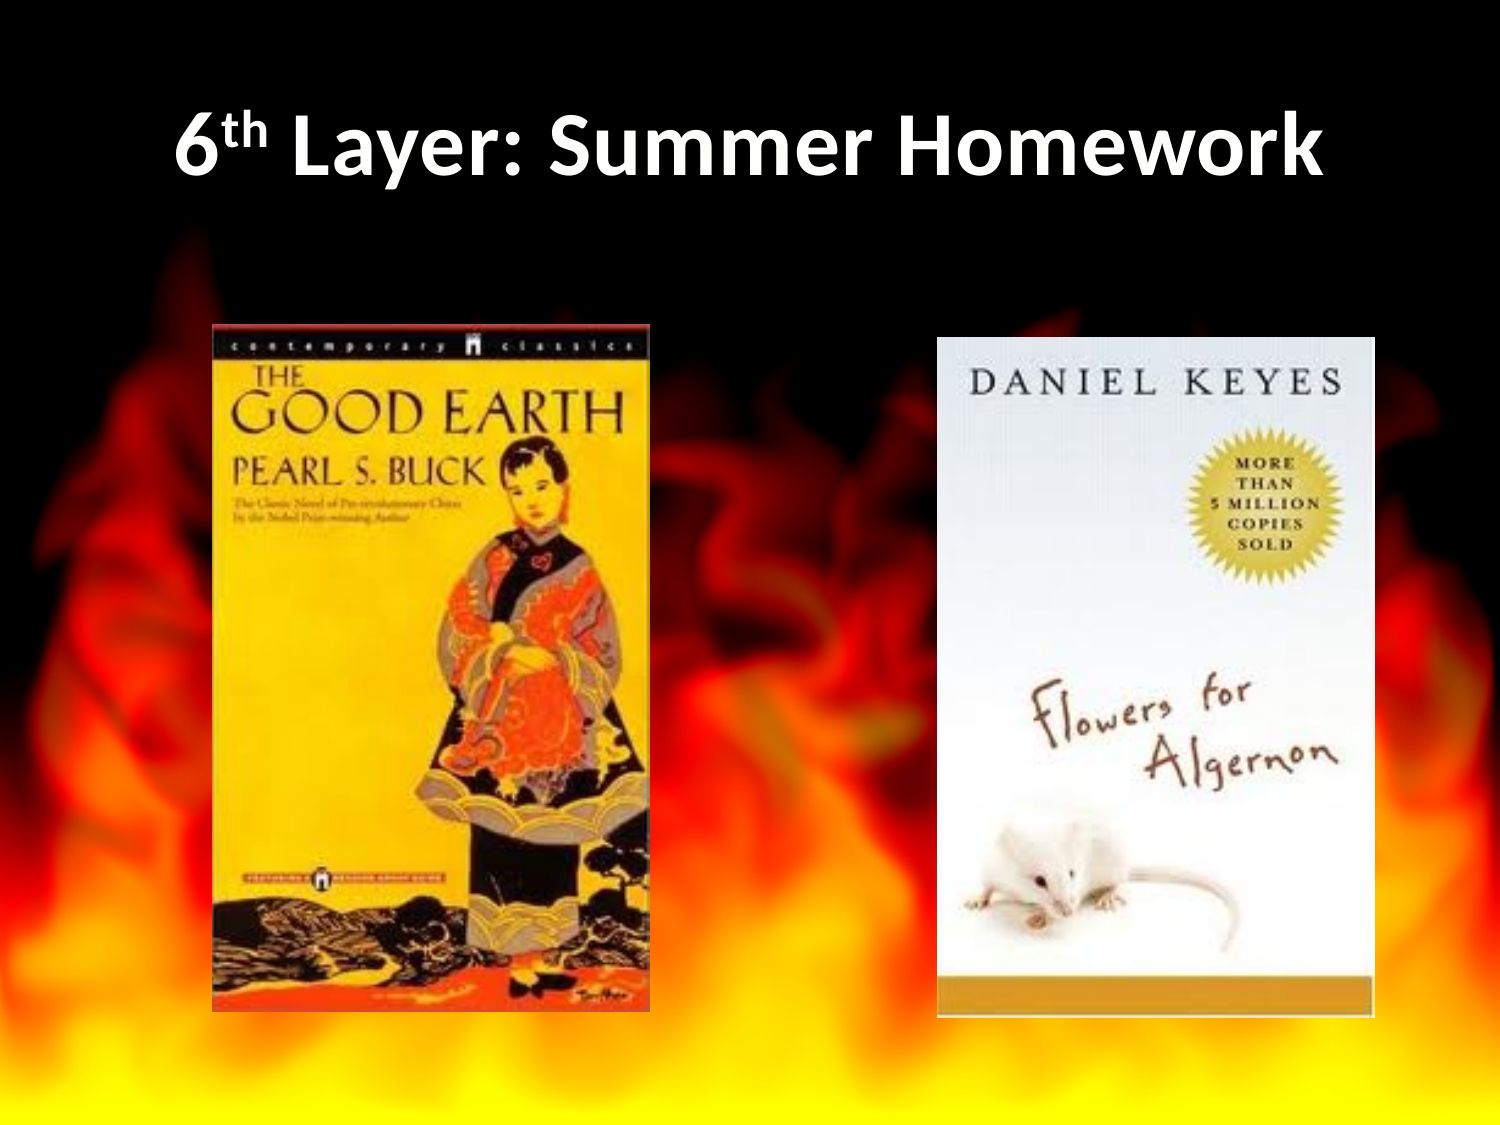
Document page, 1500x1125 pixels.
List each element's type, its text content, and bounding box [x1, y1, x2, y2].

picture [0, 0, 1500, 1125]
title 6th Layer: Summer Homework [75, 45, 1425, 233]
